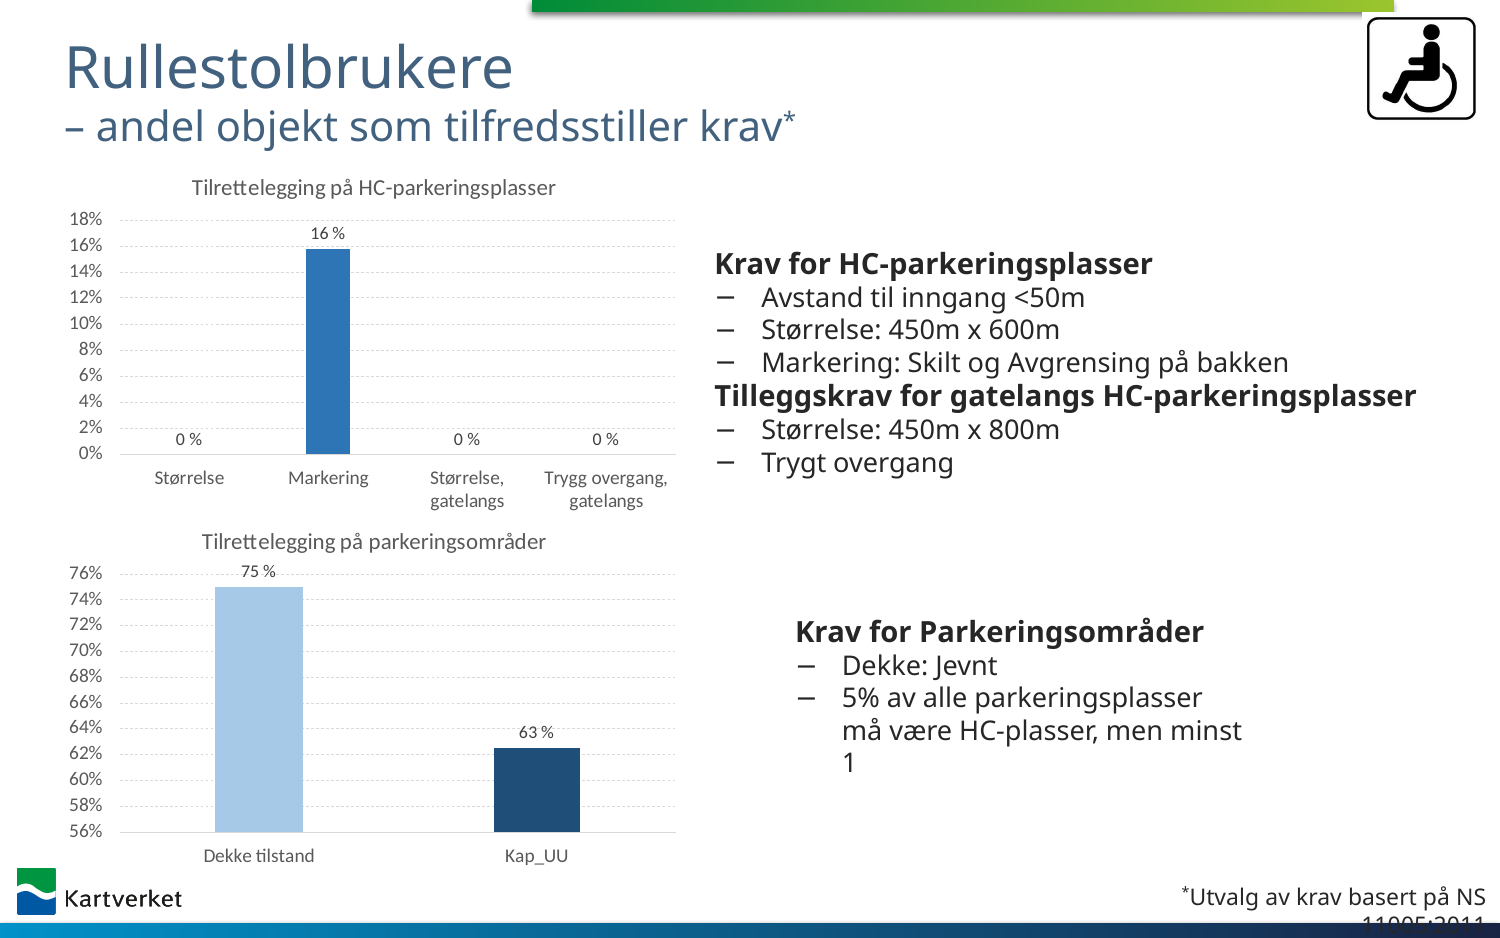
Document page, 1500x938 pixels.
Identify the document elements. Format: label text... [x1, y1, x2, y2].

text_box *Utvalg av krav basert på NS 11005:2011 [1068, 873, 1500, 938]
picture [62, 166, 687, 519]
picture [1362, 12, 1481, 126]
picture [62, 520, 687, 874]
text_box Krav for Parkeringsområder Dekke: Jevnt 5% av alle parkeringsplasser må være HC-plasser, men minst 1 [780, 605, 1261, 786]
text_box Rullestolbrukere – andel objekt som tilfredsstiller krav* [49, 25, 1431, 158]
text_box Krav for HC-parkeringsplasser Avstand til inngang <50m Størrelse: 450m x 600m Markering: Skilt og Avgrensing på bakken Tilleggskrav for gatelangs HC-parkeringsplasser Størrelse: 450m x 800m Trygt overgang [699, 237, 1433, 485]
